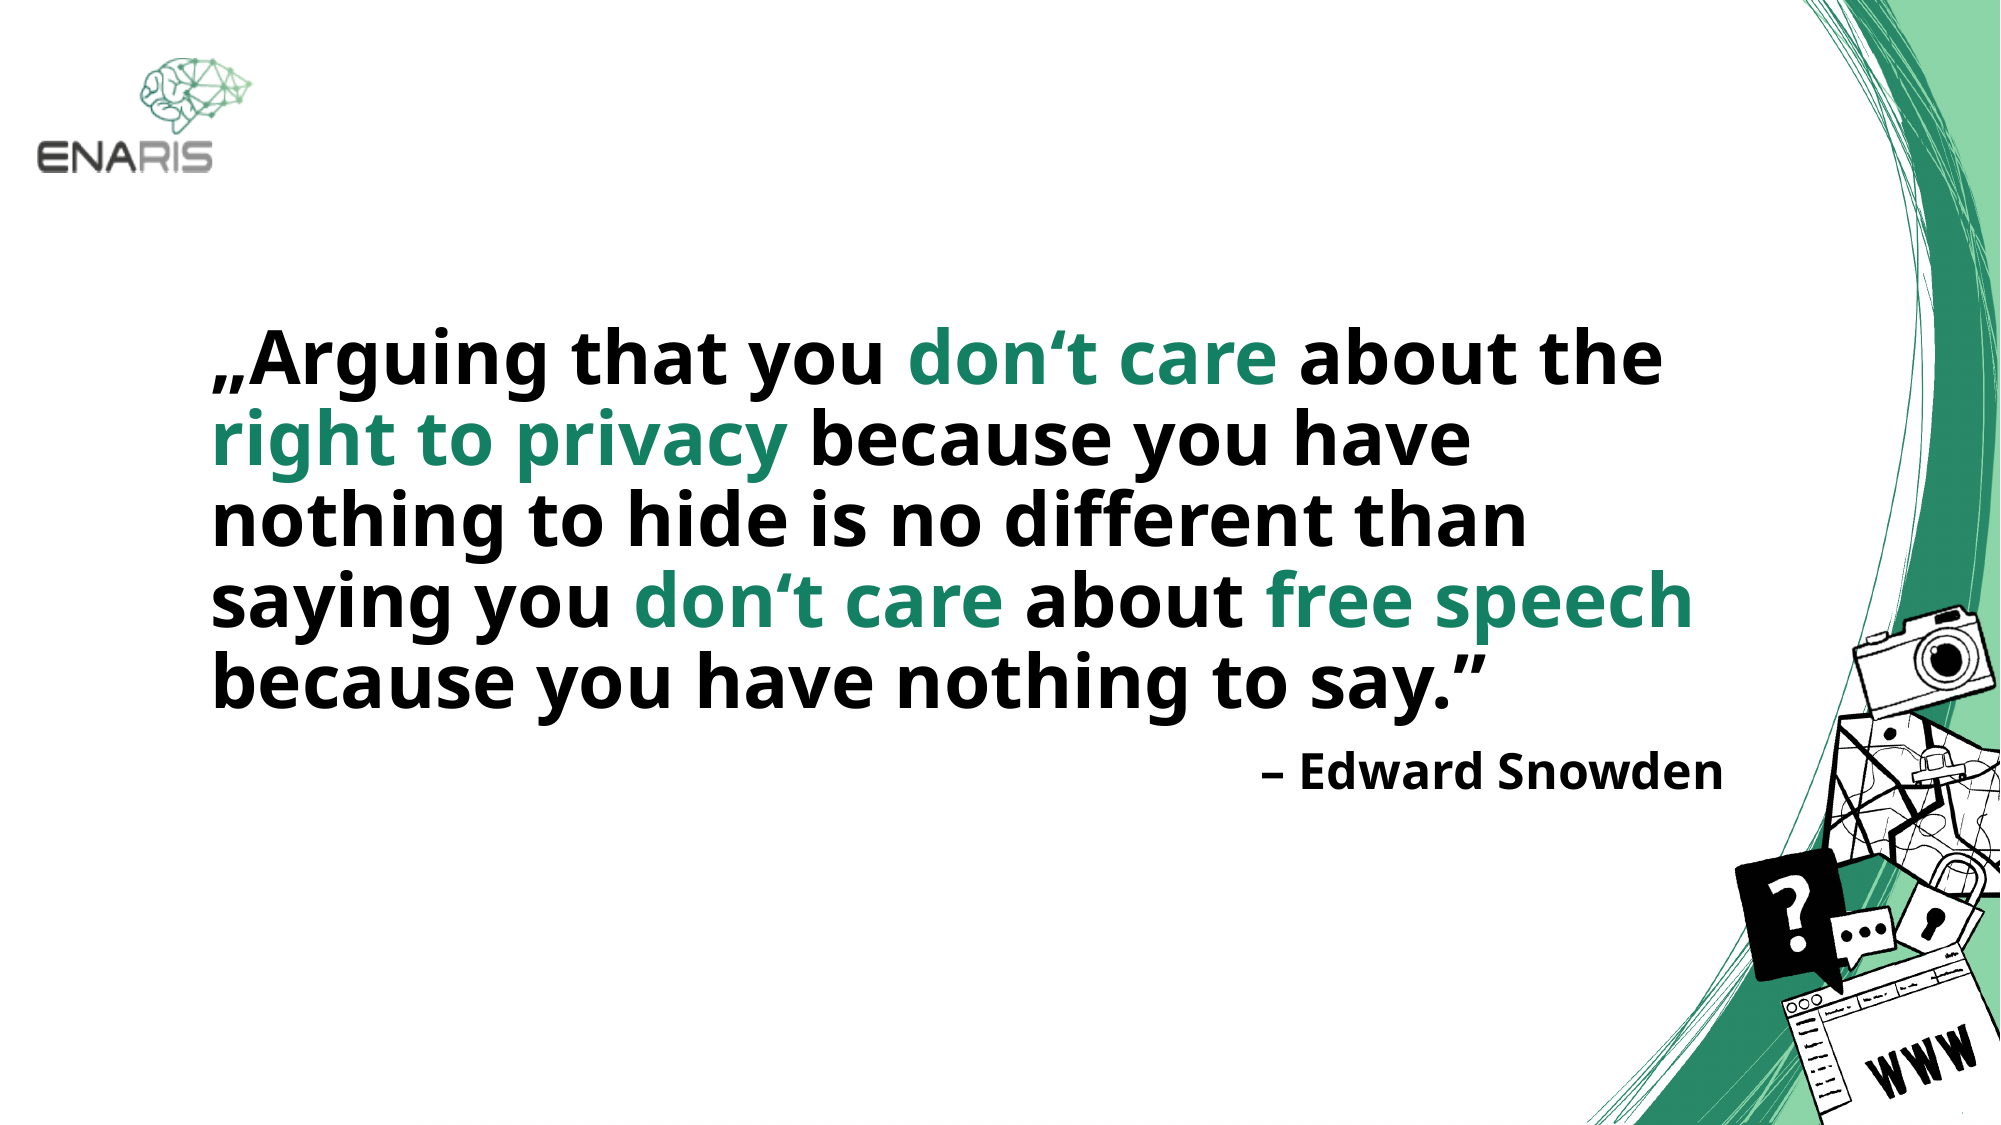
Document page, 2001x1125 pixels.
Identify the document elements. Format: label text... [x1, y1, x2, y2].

picture [37, 58, 254, 173]
title „Arguing that you don‘t care about the right to privacy because you have nothing to hide is no different than saying you don‘t care about free speech because you have nothing to say.” – Edward Snowden [195, 154, 1805, 971]
picture [408, 0, 2000, 1125]
